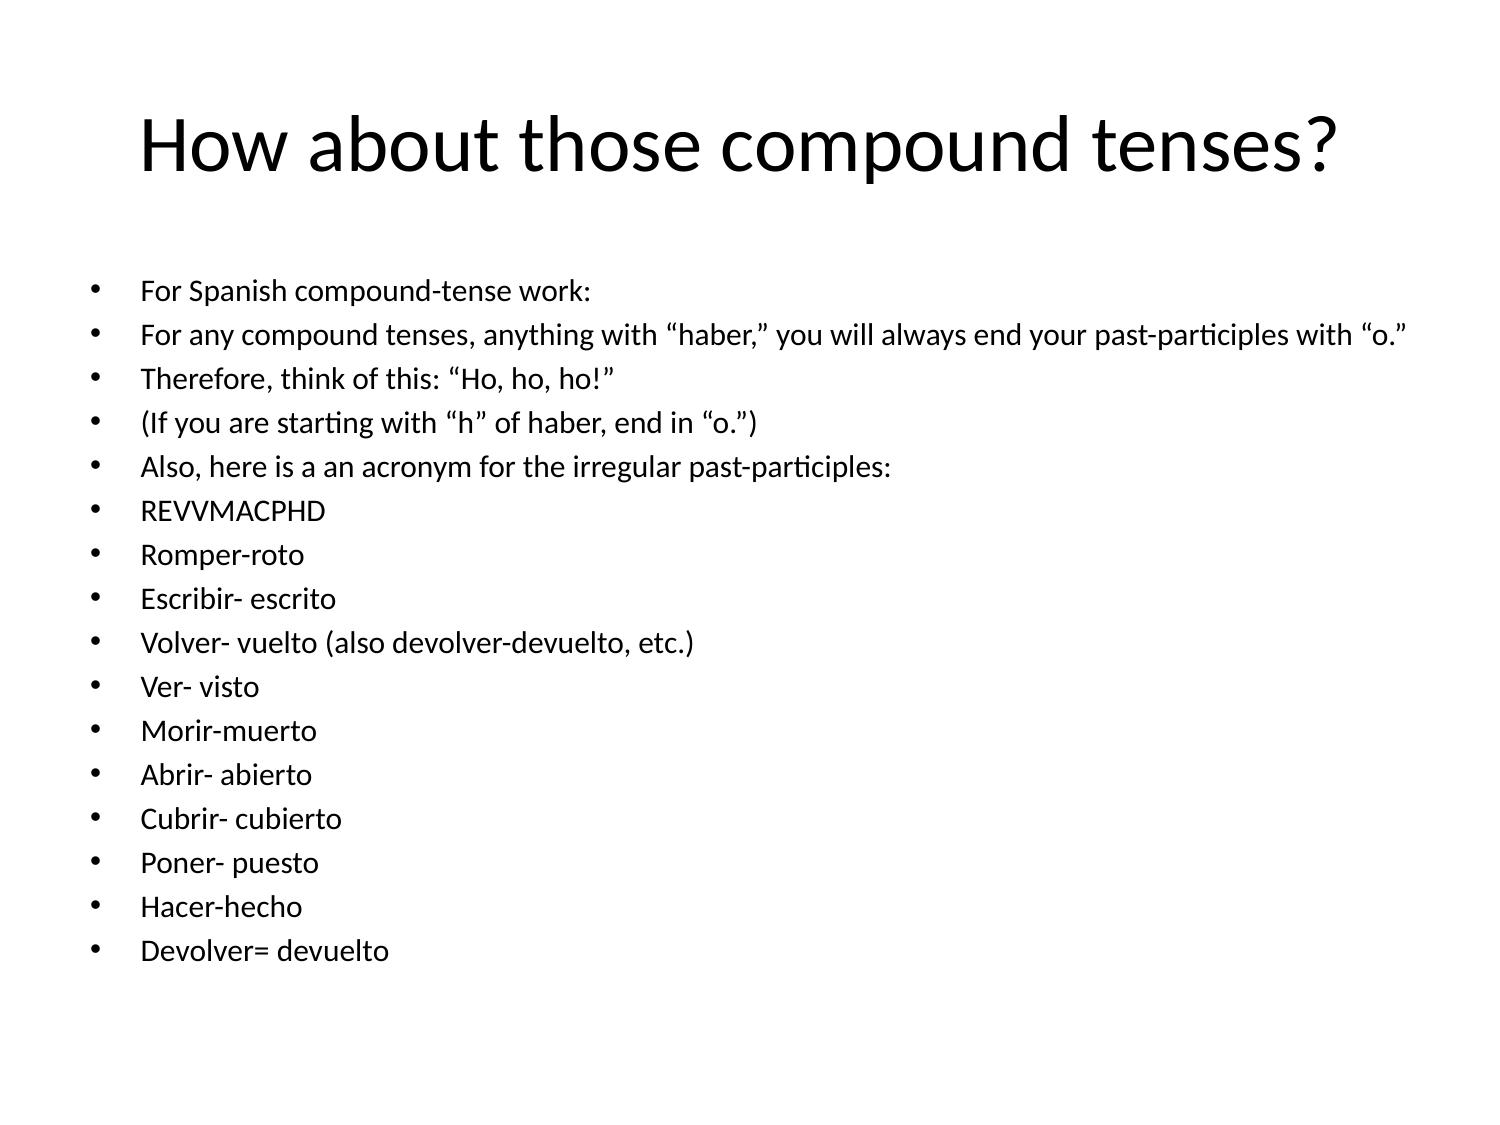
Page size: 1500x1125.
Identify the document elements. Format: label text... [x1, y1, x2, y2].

list For Spanish compound-tense work: For any compound tenses, anything with “haber,” you will always end your past-participles with “o.” Therefore, think of this: “Ho, ho, ho!” (If you are starting with “h” of haber, end in “o.”) Also, here is a an acronym for the irregular past-participles: REVVMACPHD Romper-roto Escribir- escrito Volver- vuelto (also devolver-devuelto, etc.) Ver- visto Morir-muerto Abrir- abierto Cubrir- cubierto Poner- puesto Hacer-hecho Devolver= devuelto [75, 262, 1425, 1005]
title How about those compound tenses? [75, 45, 1425, 233]
